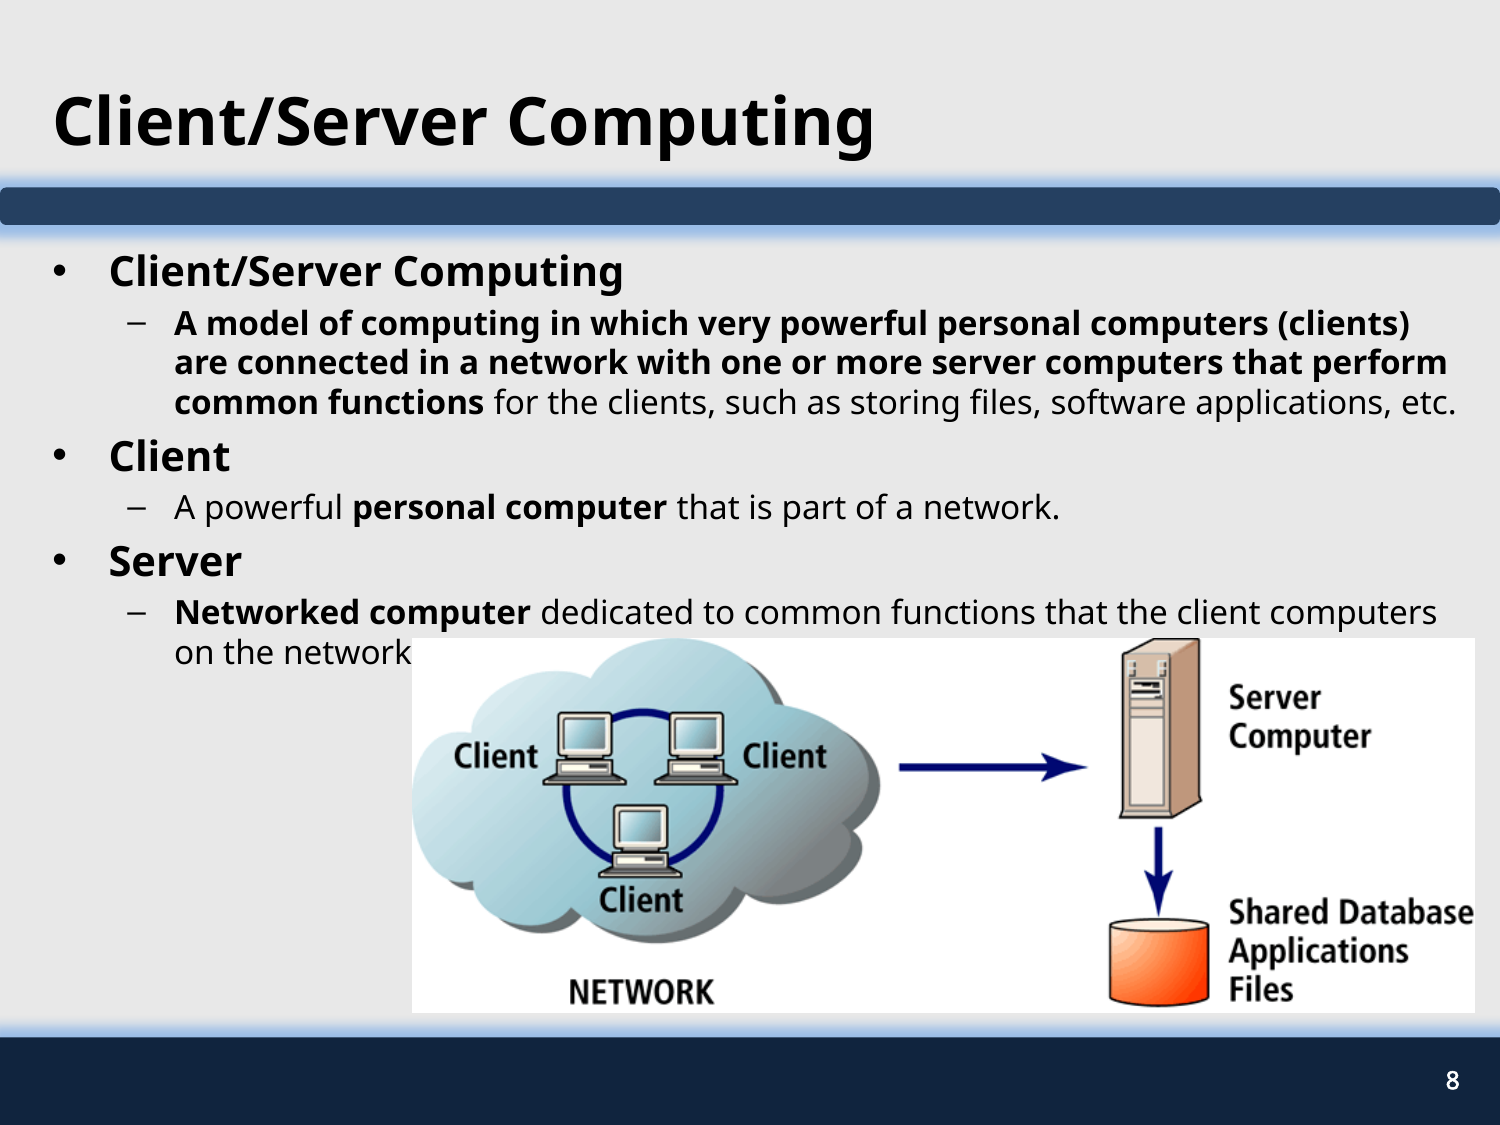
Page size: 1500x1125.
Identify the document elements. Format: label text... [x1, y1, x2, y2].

slide_number 8 [1412, 1050, 1475, 1113]
list Client/Server Computing A model of computing in which very powerful personal computers (clients) are connected in a network with one or more server computers that perform common functions for the clients, such as storing files, software applications, etc. Client A powerful personal computer that is part of a network. Server Networked computer dedicated to common functions that the client computers on the network need. [37, 237, 1475, 1013]
title Client/Server Computing [37, 62, 1338, 176]
picture [411, 638, 1475, 1013]
